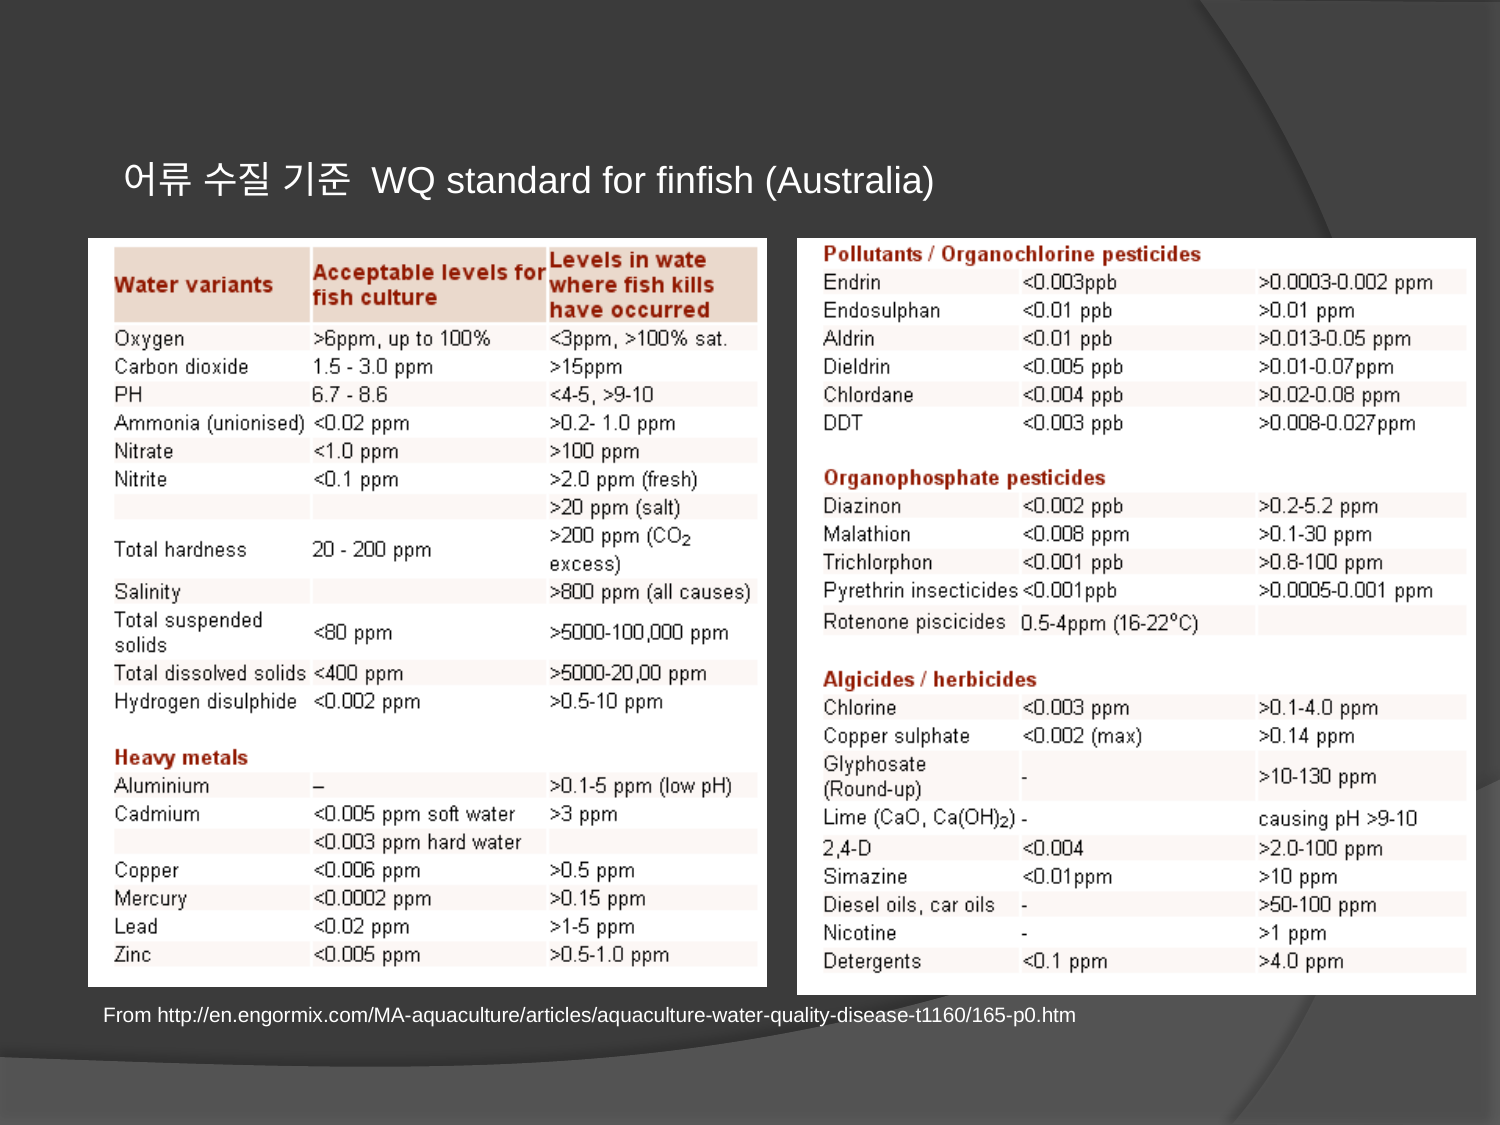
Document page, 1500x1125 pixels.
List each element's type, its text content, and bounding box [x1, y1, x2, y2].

picture [88, 238, 767, 988]
picture [796, 238, 1476, 996]
text_box From http://en.engormix.com/MA-aquaculture/articles/aquaculture-water-quality-disease-t1160/165-p0.htm [88, 994, 1353, 1035]
text_box 어류 수질 기준 WQ standard for finfish (Australia) [109, 148, 951, 209]
